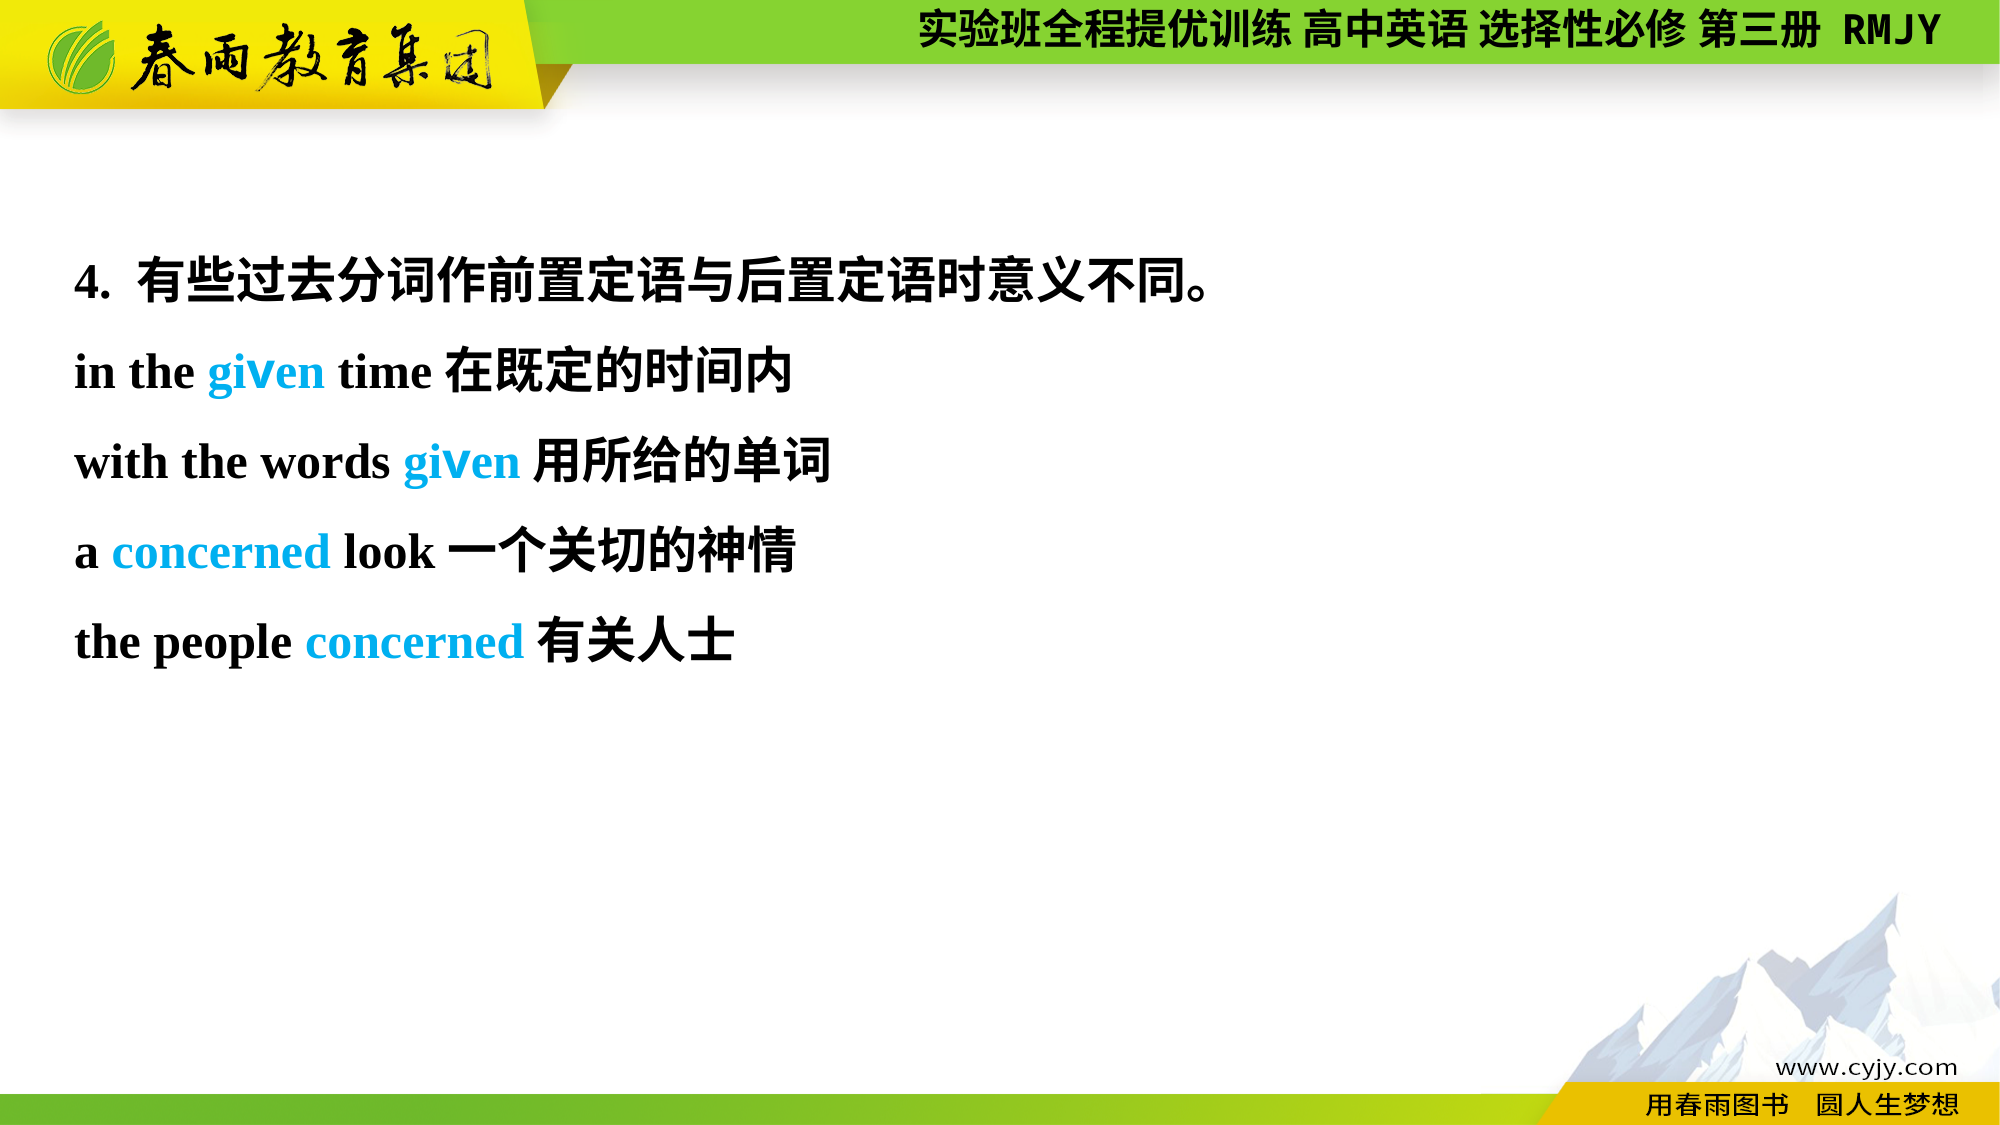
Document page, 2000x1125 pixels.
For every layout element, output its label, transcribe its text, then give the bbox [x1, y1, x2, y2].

list 4. 有些过去分词作前置定语与后置定语时意义不同。 in the given time在既定的时间内 with the words given用所给的单词 a concerned look一个关切的神情 the people concerned有关人士 [59, 210, 1944, 669]
picture [0, 0, 2000, 1125]
